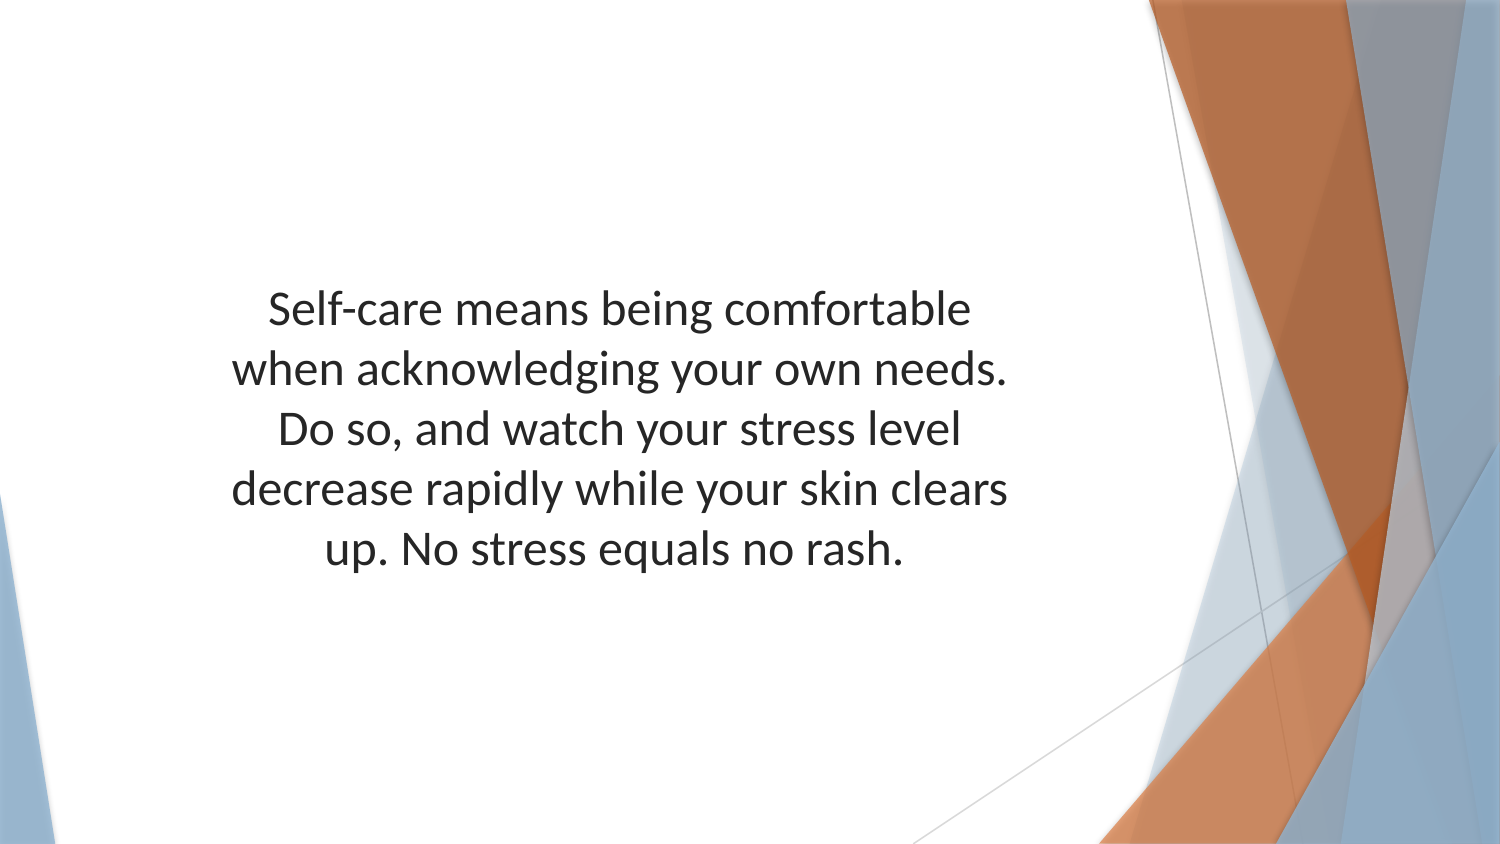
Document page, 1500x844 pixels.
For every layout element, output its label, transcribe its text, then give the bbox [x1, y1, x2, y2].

list Self-care means being comfortable when acknowledging your own needs. Do so, and watch your stress level decrease rapidly while your skin clears up. No stress equals no rash. [194, 268, 1046, 599]
